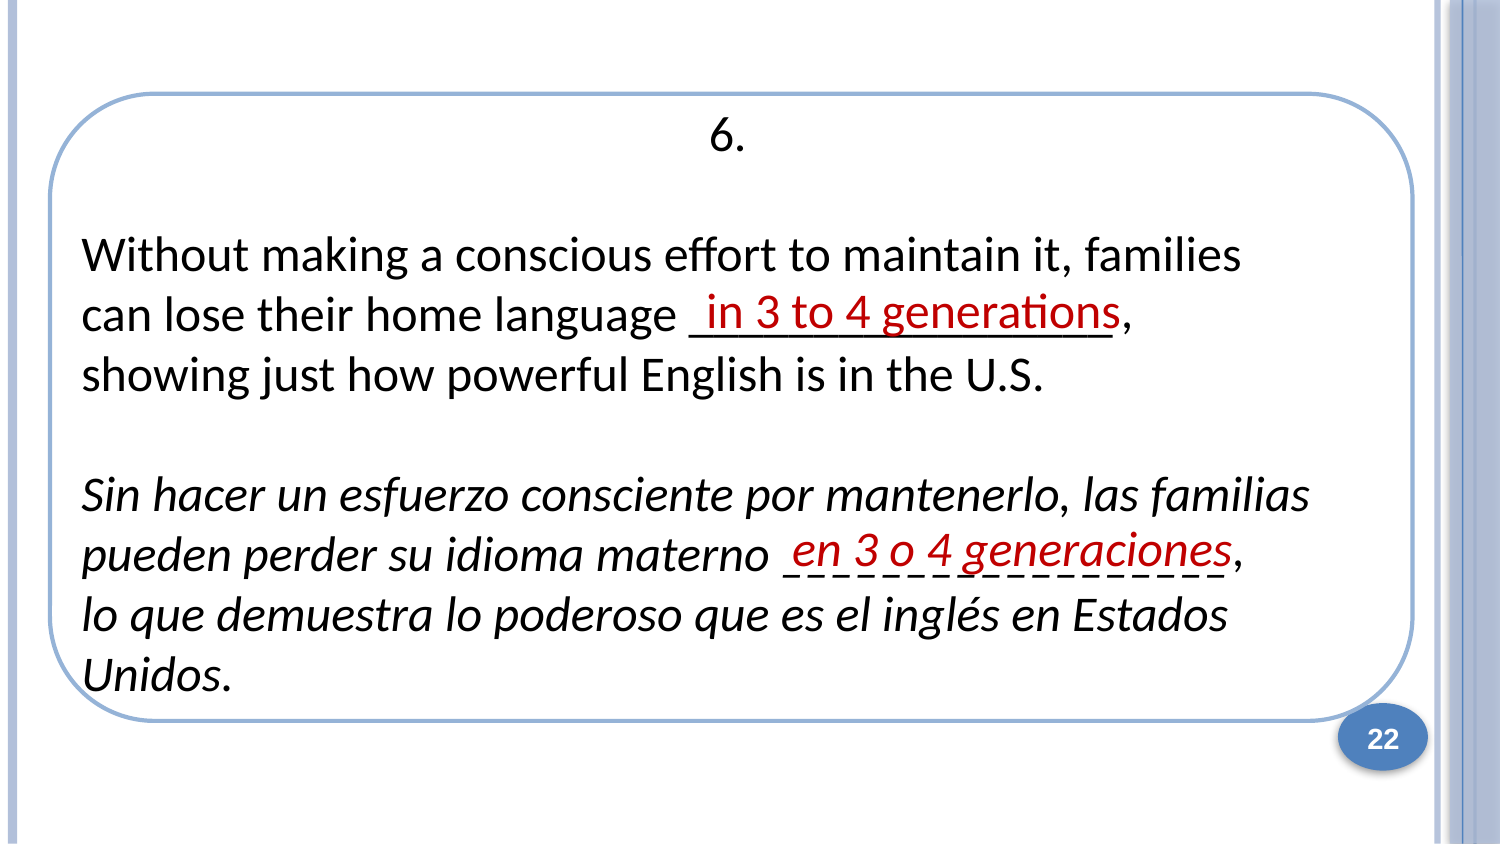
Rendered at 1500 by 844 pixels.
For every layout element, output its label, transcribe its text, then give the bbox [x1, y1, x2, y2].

text_box in 3 or 4 generations [1400, 144, 1415, 671]
text_box 6. Without making a conscious effort to maintain it, families can lose their home language _________________ showing just how powerful English is in the U.S. Sin hacer un esfuerzo consciente por mantenerlo, las familias pueden perder su idioma materno __________________ lo que demuestra lo poderoso que es el inglés en Estados Unidos. [66, 93, 1400, 769]
slide_number 22 [1333, 705, 1434, 770]
text_box in 3 to 4 generations, [691, 271, 1149, 346]
text_box in 3 or 4 generations [47, 138, 66, 676]
text_box en 3 o 4 generaciones, [777, 508, 1261, 584]
